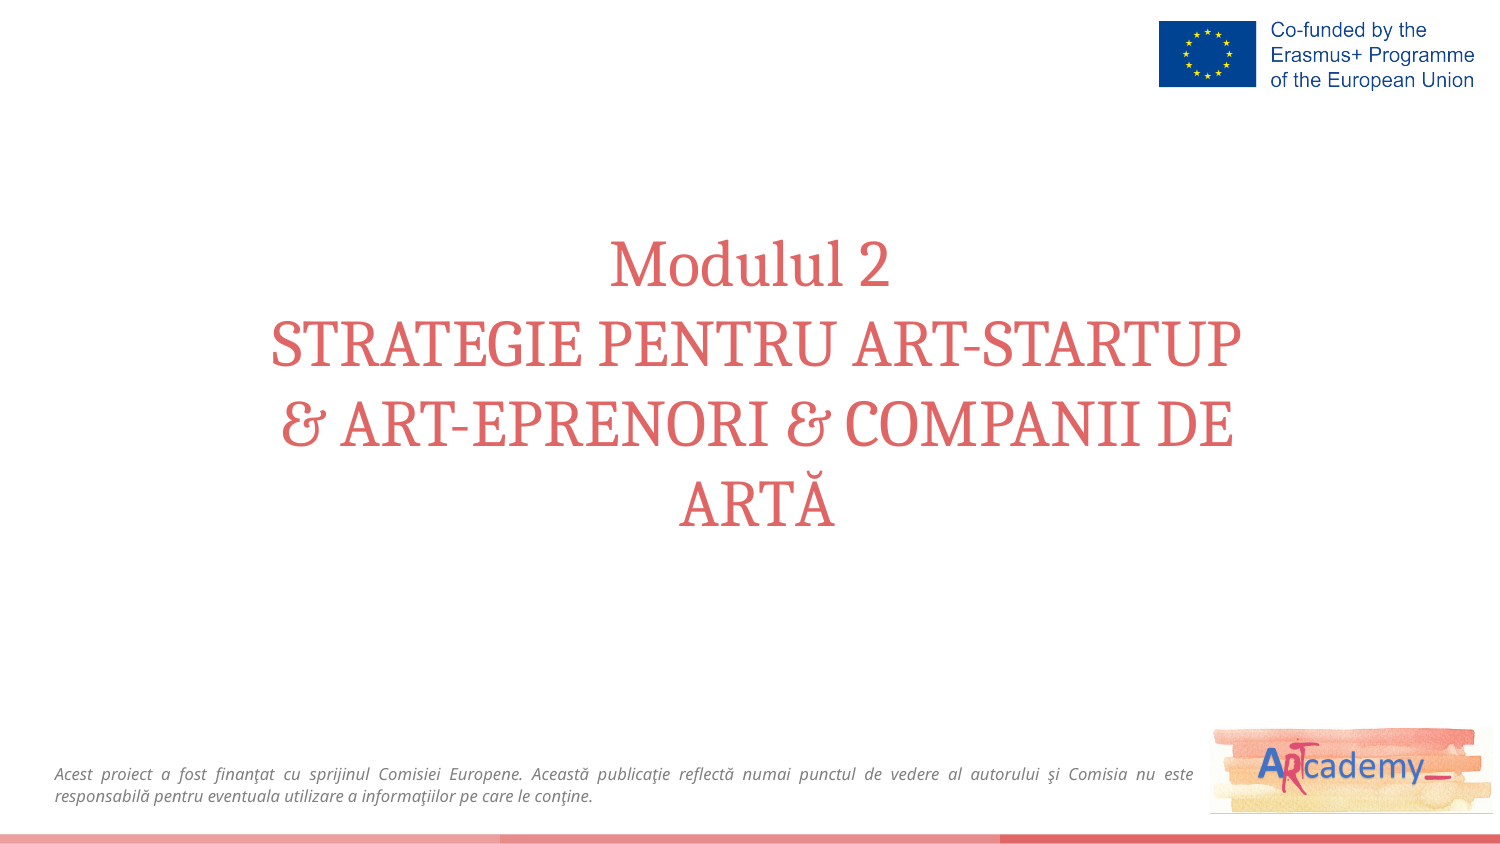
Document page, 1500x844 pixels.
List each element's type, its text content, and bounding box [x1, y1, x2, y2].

picture [1158, 21, 1474, 91]
text_box Acest proiect a fost finanţat cu sprijinul Comisiei Europene. Această publicaţie reflectă numai punctul de vedere al autorului şi Comisia nu este responsabilă pentru eventuala utilizare a informaţiilor pe care le conţine. [39, 754, 1205, 808]
picture [1210, 709, 1493, 844]
title Modulul 2 STRATEGIE PENTRU ART-STARTUP & ART-EPRENORI & COMPANII DE ARTĂ [246, 204, 1269, 548]
